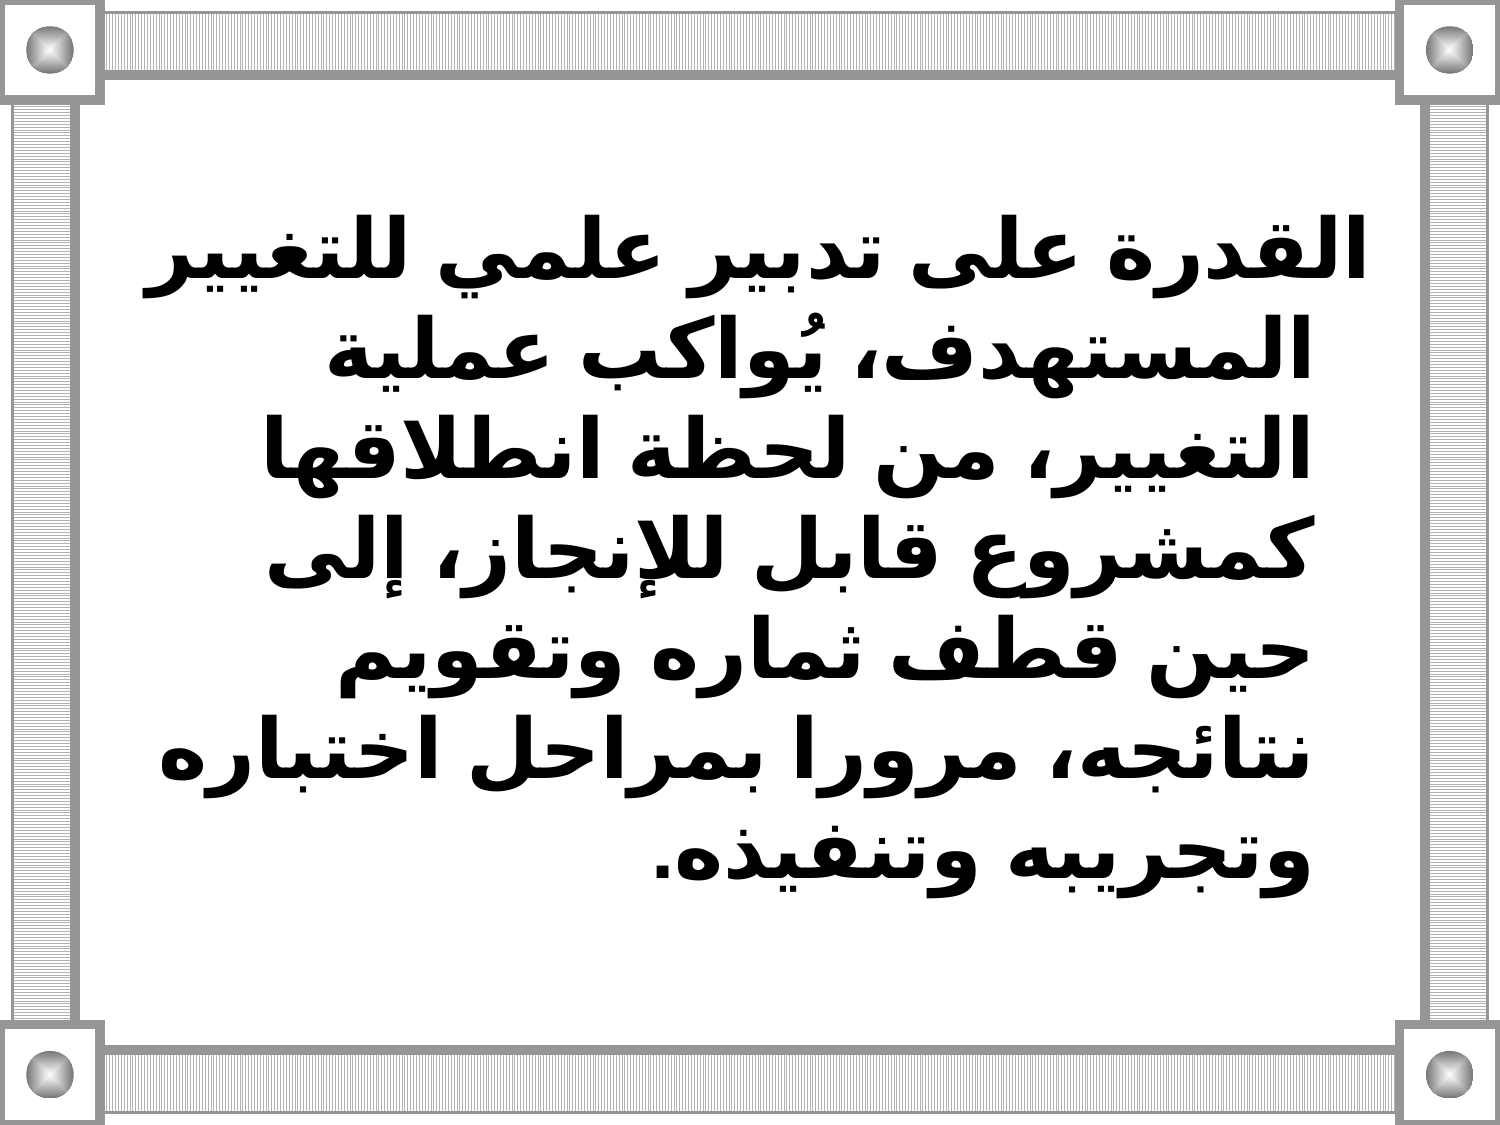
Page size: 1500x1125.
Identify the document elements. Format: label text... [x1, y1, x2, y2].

list القدرة على تدبير علمي للتغيير المستهدف، يُواكب عملية التغيير، من لحظة انطلاقها كمشروع قابل للإنجاز، إلى حين قطف ثماره وتقويم نتائجه، مرورا بمراحل اختباره وتجريبه وتنفيذه. [112, 187, 1388, 1000]
